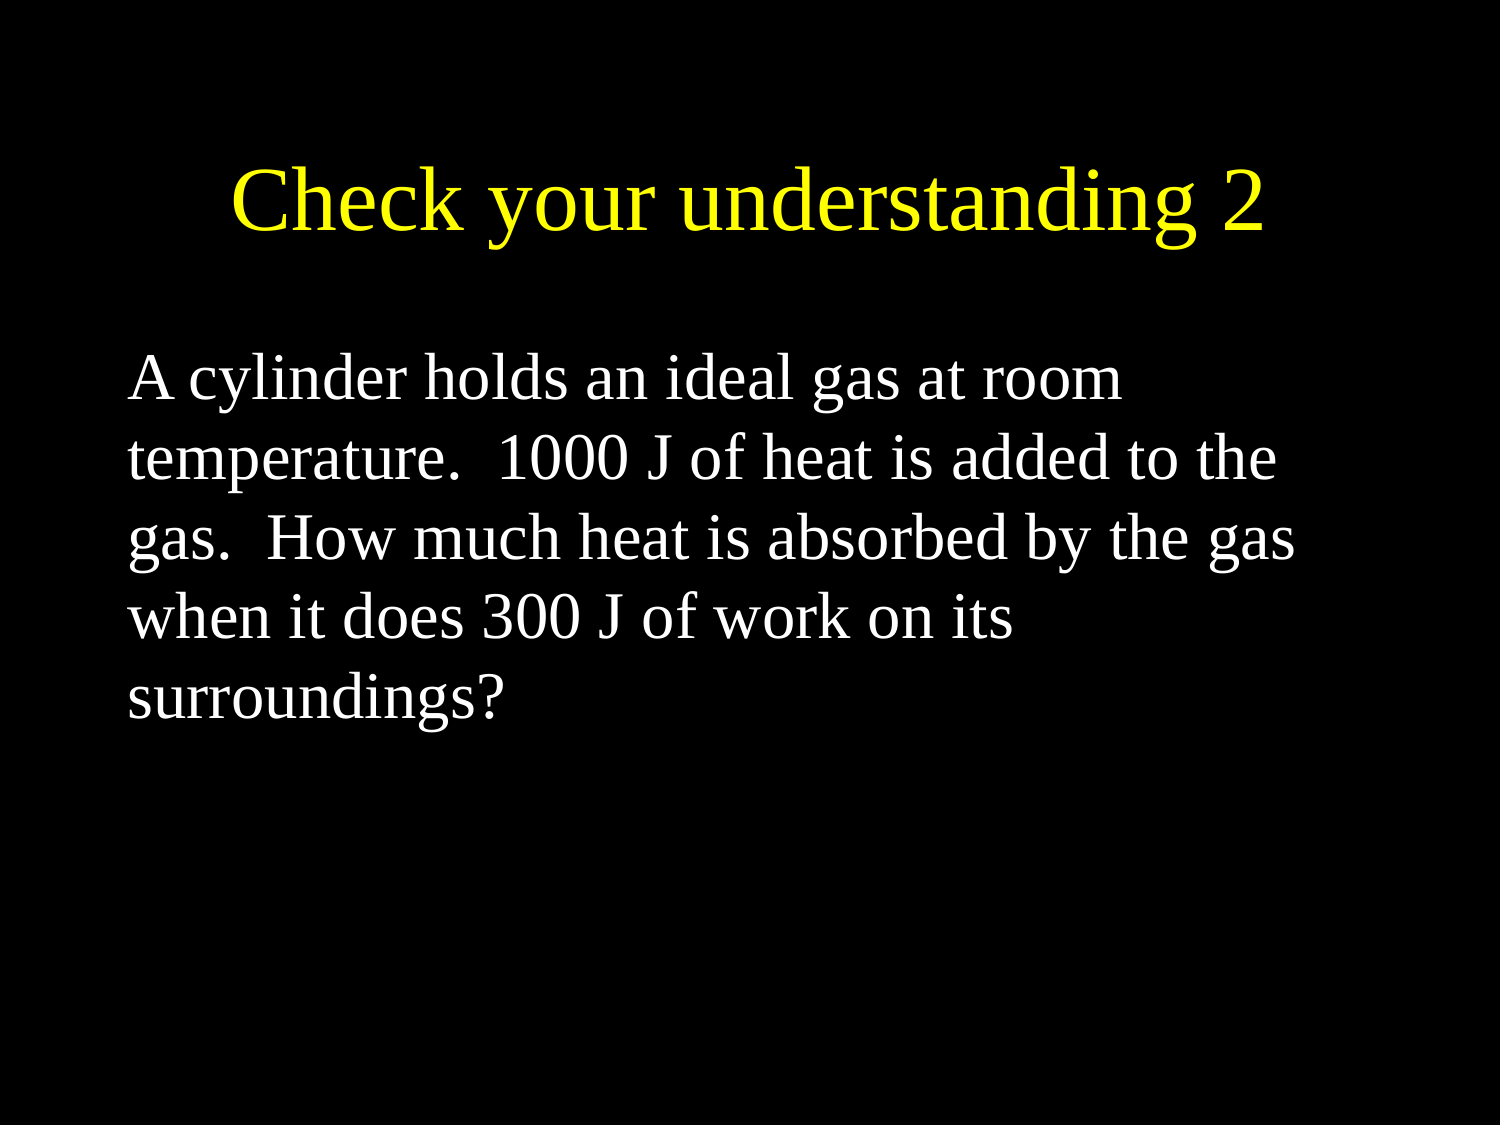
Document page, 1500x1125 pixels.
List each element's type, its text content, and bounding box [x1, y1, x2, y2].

list A cylinder holds an ideal gas at room temperature. 1000 J of heat is added to the gas. How much heat is absorbed by the gas when it does 300 J of work on its surroundings? [112, 324, 1388, 1000]
title Check your understanding 2 [112, 99, 1388, 288]
